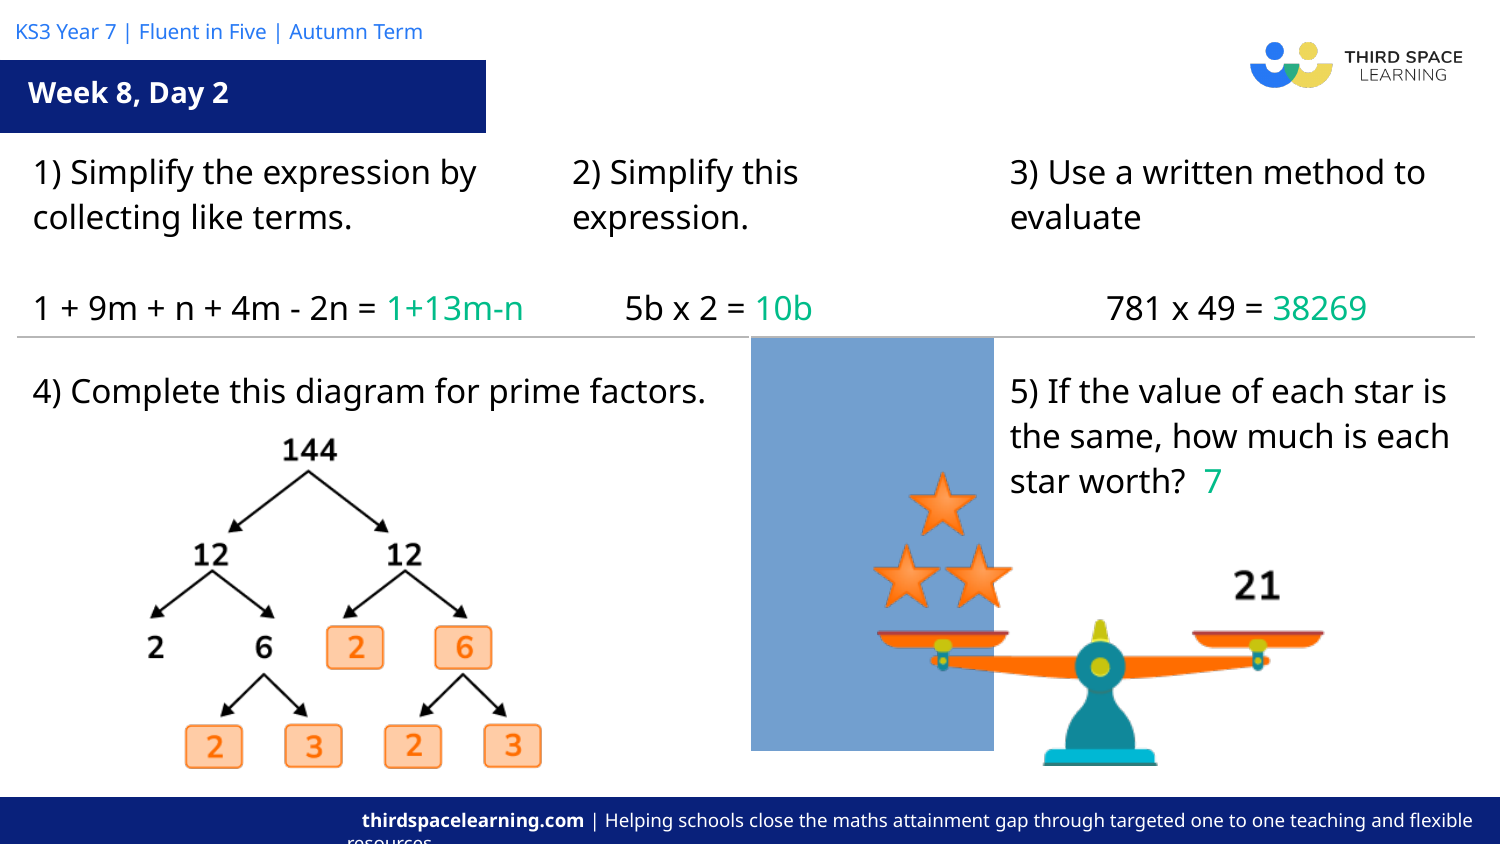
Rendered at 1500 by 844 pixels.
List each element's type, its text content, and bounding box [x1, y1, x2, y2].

table_header 2) Simplify this expression. 5b x 2 = 10b [558, 142, 994, 336]
text_box Week 8, Day 2 [13, 59, 383, 125]
picture [873, 470, 1325, 767]
table_cell 5) If the value of each star is the same, how much is each star worth? 7 [996, 338, 1474, 751]
table_cell 4) Complete this diagram for prime factors. [19, 338, 749, 751]
picture [145, 431, 543, 770]
table_header 3) Use a written method to evaluate 781 x 49 = 38269 [996, 142, 1474, 336]
table_header 1) Simplify the expression by collecting like terms. 1 + 9m + n + 4m - 2n = 1+13m-n [19, 142, 556, 336]
picture [1250, 33, 1465, 99]
